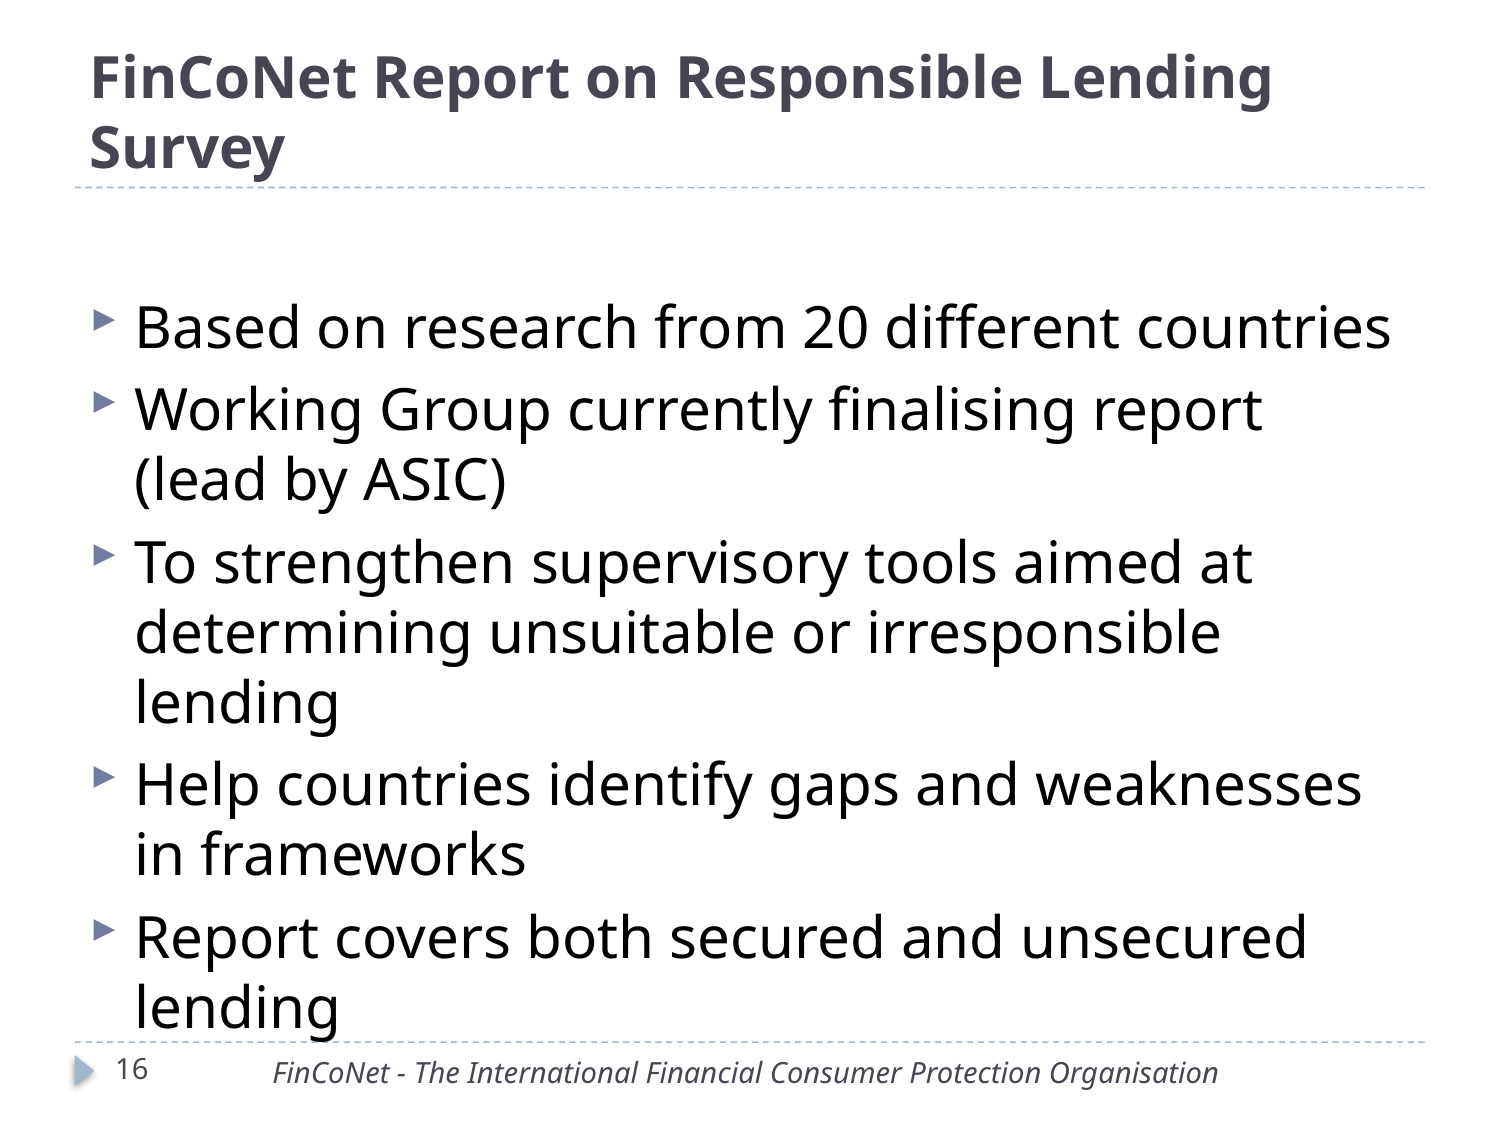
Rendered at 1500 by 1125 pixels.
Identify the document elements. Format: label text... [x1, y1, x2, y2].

list Based on research from 20 different countries Working Group currently finalising report (lead by ASIC) To strengthen supervisory tools aimed at determining unsuitable or irresponsible lending Help countries identify gaps and weaknesses in frameworks Report covers both secured and unsecured lending [75, 200, 1425, 1010]
slide_number 16 [100, 1042, 426, 1103]
footer FinCoNet - The International Financial Consumer Protection Organisation [159, 1046, 1341, 1107]
title FinCoNet Report on Responsible Lending Survey [75, 24, 1425, 188]
